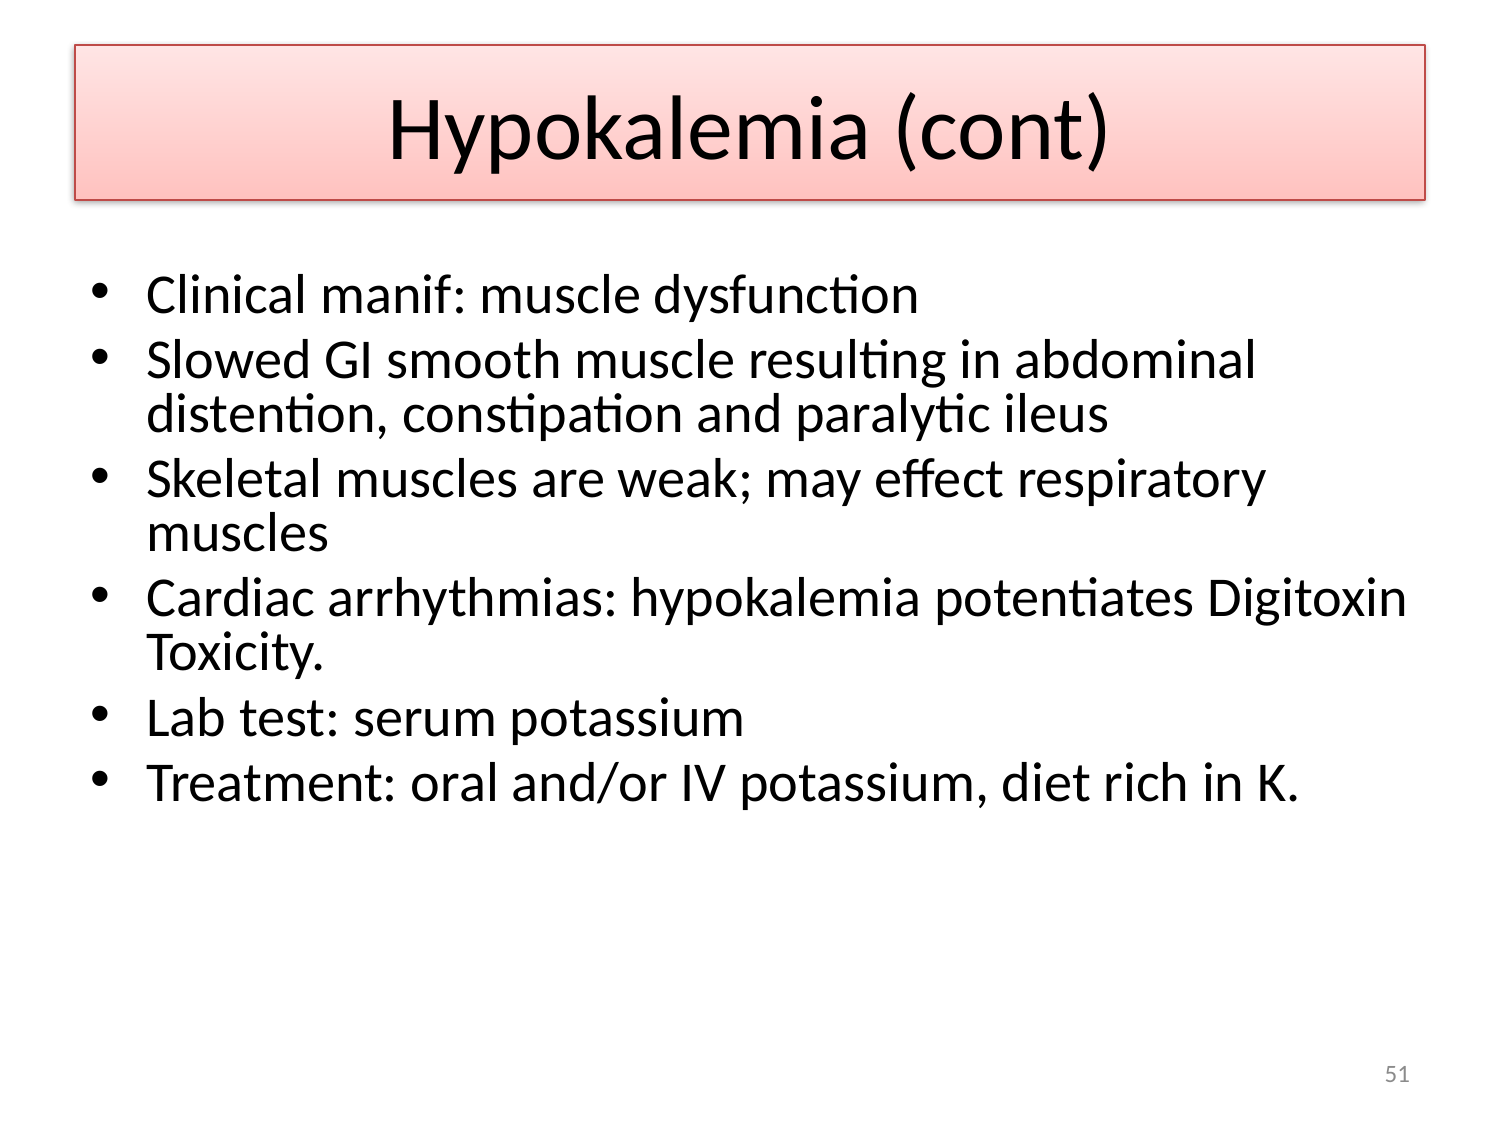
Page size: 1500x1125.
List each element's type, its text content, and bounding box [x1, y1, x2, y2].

list Clinical manif: muscle dysfunction Slowed GI smooth muscle resulting in abdominal distention, constipation and paralytic ileus Skeletal muscles are weak; may effect respiratory muscles Cardiac arrhythmias: hypokalemia potentiates Digitoxin Toxicity. Lab test: serum potassium Treatment: oral and/or IV potassium, diet rich in K. [75, 262, 1425, 1005]
slide_number 51 [1074, 1042, 1425, 1103]
title Hypokalemia (cont) [74, 44, 1426, 201]
